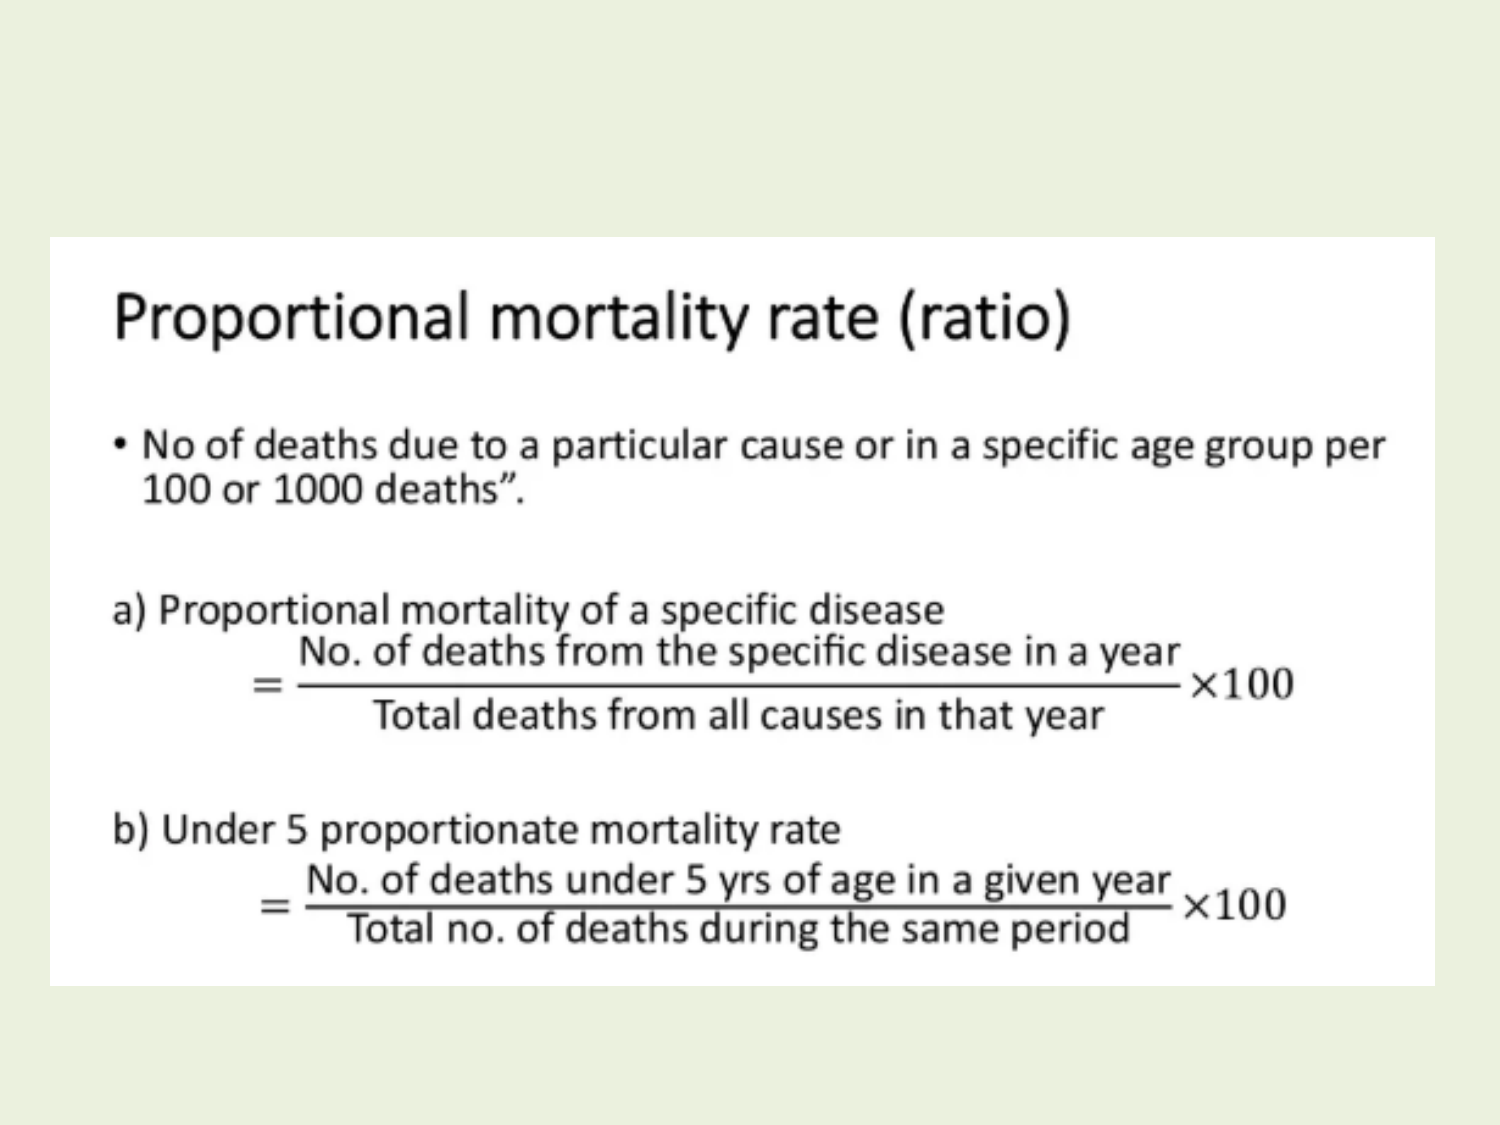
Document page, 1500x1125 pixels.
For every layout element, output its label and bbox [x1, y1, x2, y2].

list [49, 237, 1436, 987]
